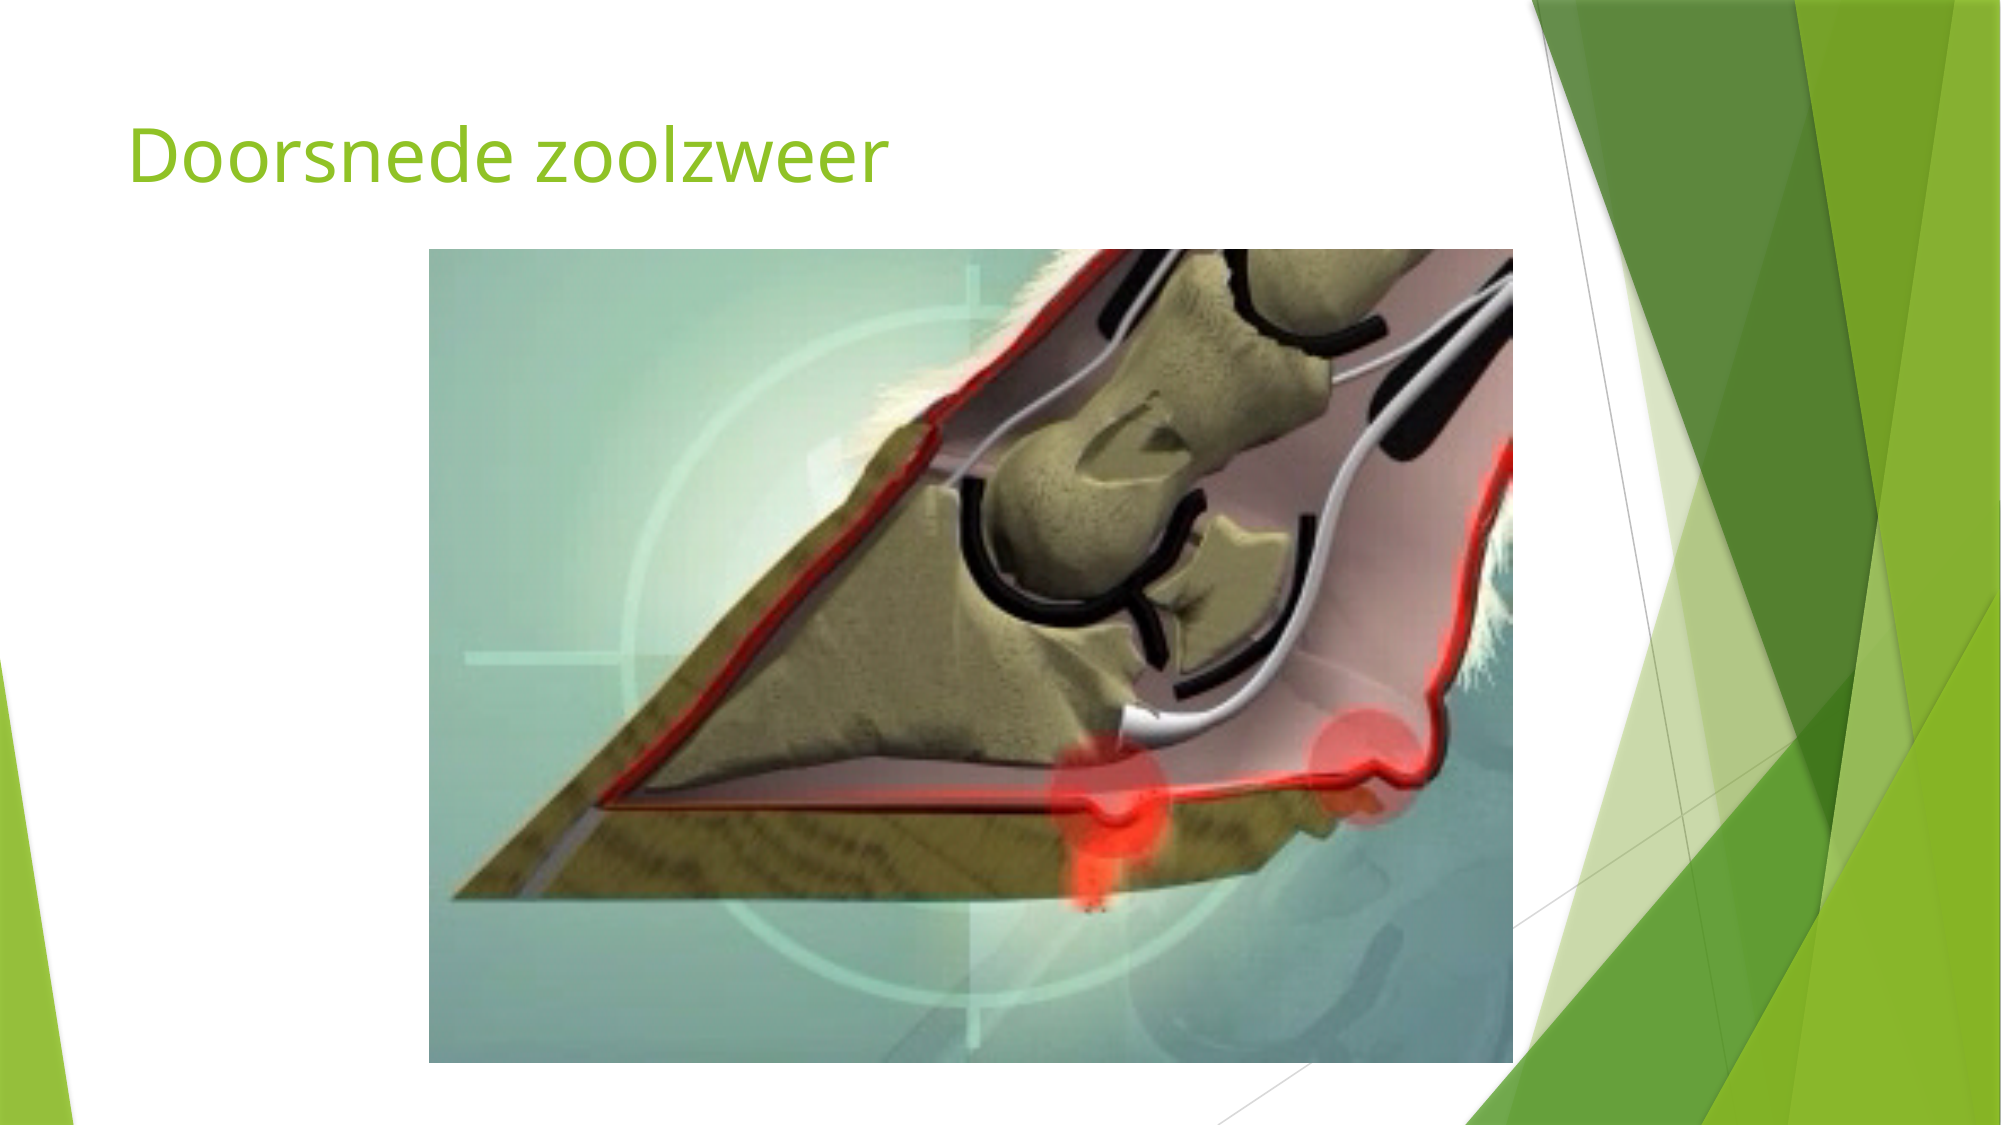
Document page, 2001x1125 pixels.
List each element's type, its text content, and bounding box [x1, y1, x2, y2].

picture [428, 249, 1513, 1063]
title Doorsnede zoolzweer [111, 99, 1522, 317]
